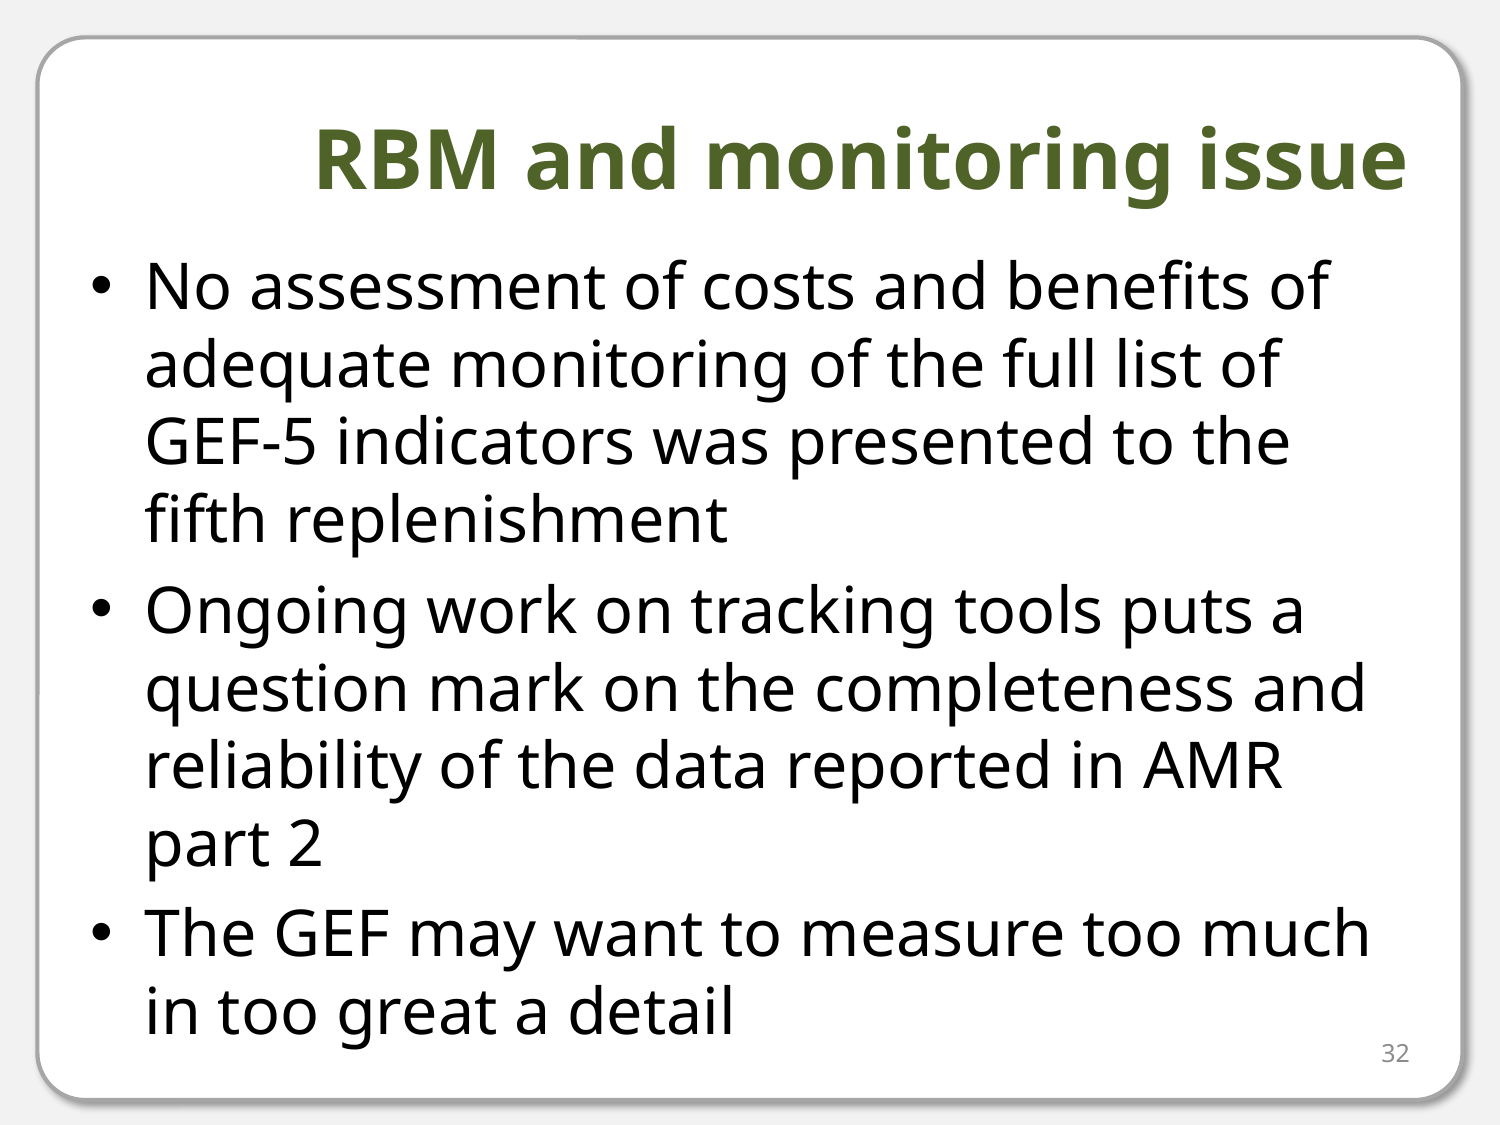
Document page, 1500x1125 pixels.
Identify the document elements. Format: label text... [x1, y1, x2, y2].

slide_number 32 [1074, 1025, 1425, 1085]
title RBM and monitoring issue [75, 62, 1425, 237]
list No assessment of costs and benefits of adequate monitoring of the full list of GEF-5 indicators was presented to the fifth replenishment Ongoing work on tracking tools puts a question mark on the completeness and reliability of the data reported in AMR part 2 The GEF may want to measure too much in too great a detail [75, 237, 1425, 1063]
